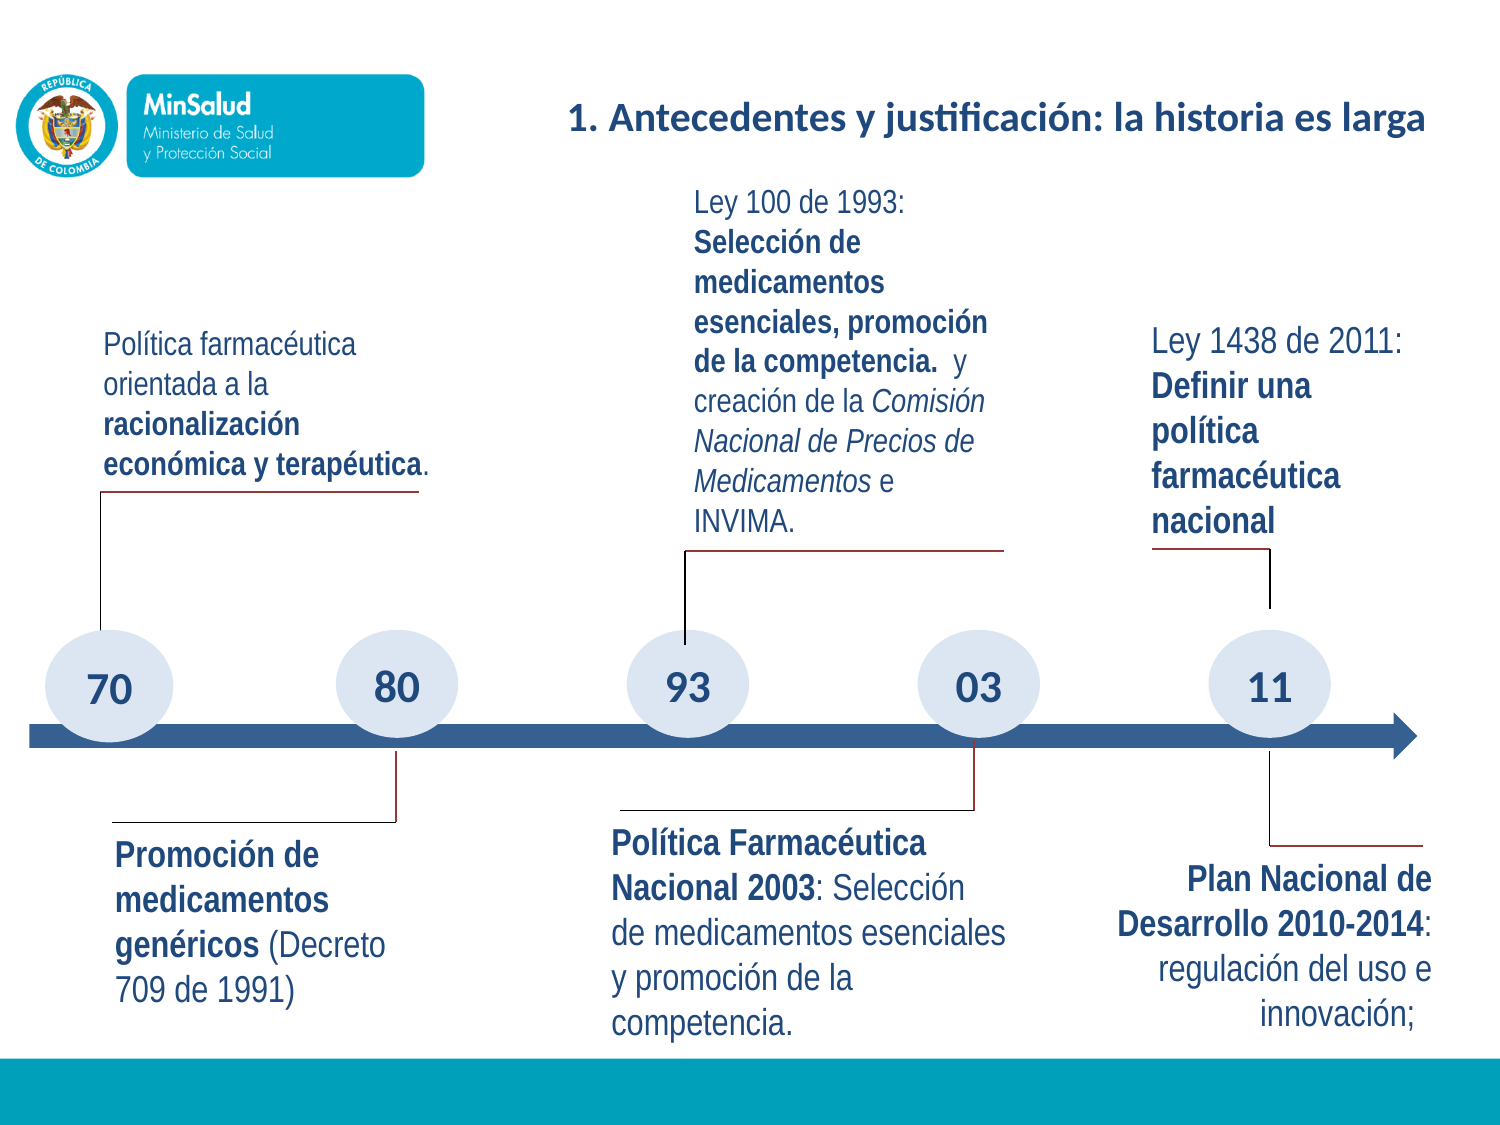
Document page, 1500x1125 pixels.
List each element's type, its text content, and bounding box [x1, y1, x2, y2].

text_box 11 [1208, 629, 1331, 738]
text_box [218, 644, 290, 929]
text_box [684, 550, 1005, 646]
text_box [100, 491, 420, 658]
text_box Ley 1438 de 2011: Definir una política farmacéutica nacional [1136, 308, 1432, 549]
text_box Política farmacéutica orientada a la racionalización económica y terapéutica. [88, 314, 461, 490]
text_box Plan Nacional de Desarrollo 2010-2014: regulación del uso e innovación; [1080, 846, 1447, 1041]
text_box Promoción de medicamentos genéricos (Decreto 709 de 1991) [100, 822, 420, 1017]
picture [11, 54, 431, 194]
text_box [761, 597, 833, 953]
text_box 93 [626, 630, 750, 738]
text_box 03 [917, 637, 1040, 738]
text_box 80 [335, 635, 459, 738]
text_box Política Farmacéutica Nacional 2003: Selección de medicamentos esenciales y promoción de la competencia. [596, 810, 1022, 1051]
text_box [837, 710, 1420, 750]
text_box [294, 722, 756, 750]
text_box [1151, 548, 1271, 610]
text_box [27, 722, 213, 750]
text_box Ley 100 de 1993: Selección de medicamentos esenciales, promoción de la competencia. y creación de la Comisión Nacional de Precios de Medicamentos e INVIMA. [679, 172, 1010, 547]
text_box 1. Antecedentes y justificación: la historia es larga [503, 82, 1442, 148]
text_box 70 [45, 631, 174, 743]
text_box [1269, 751, 1424, 847]
